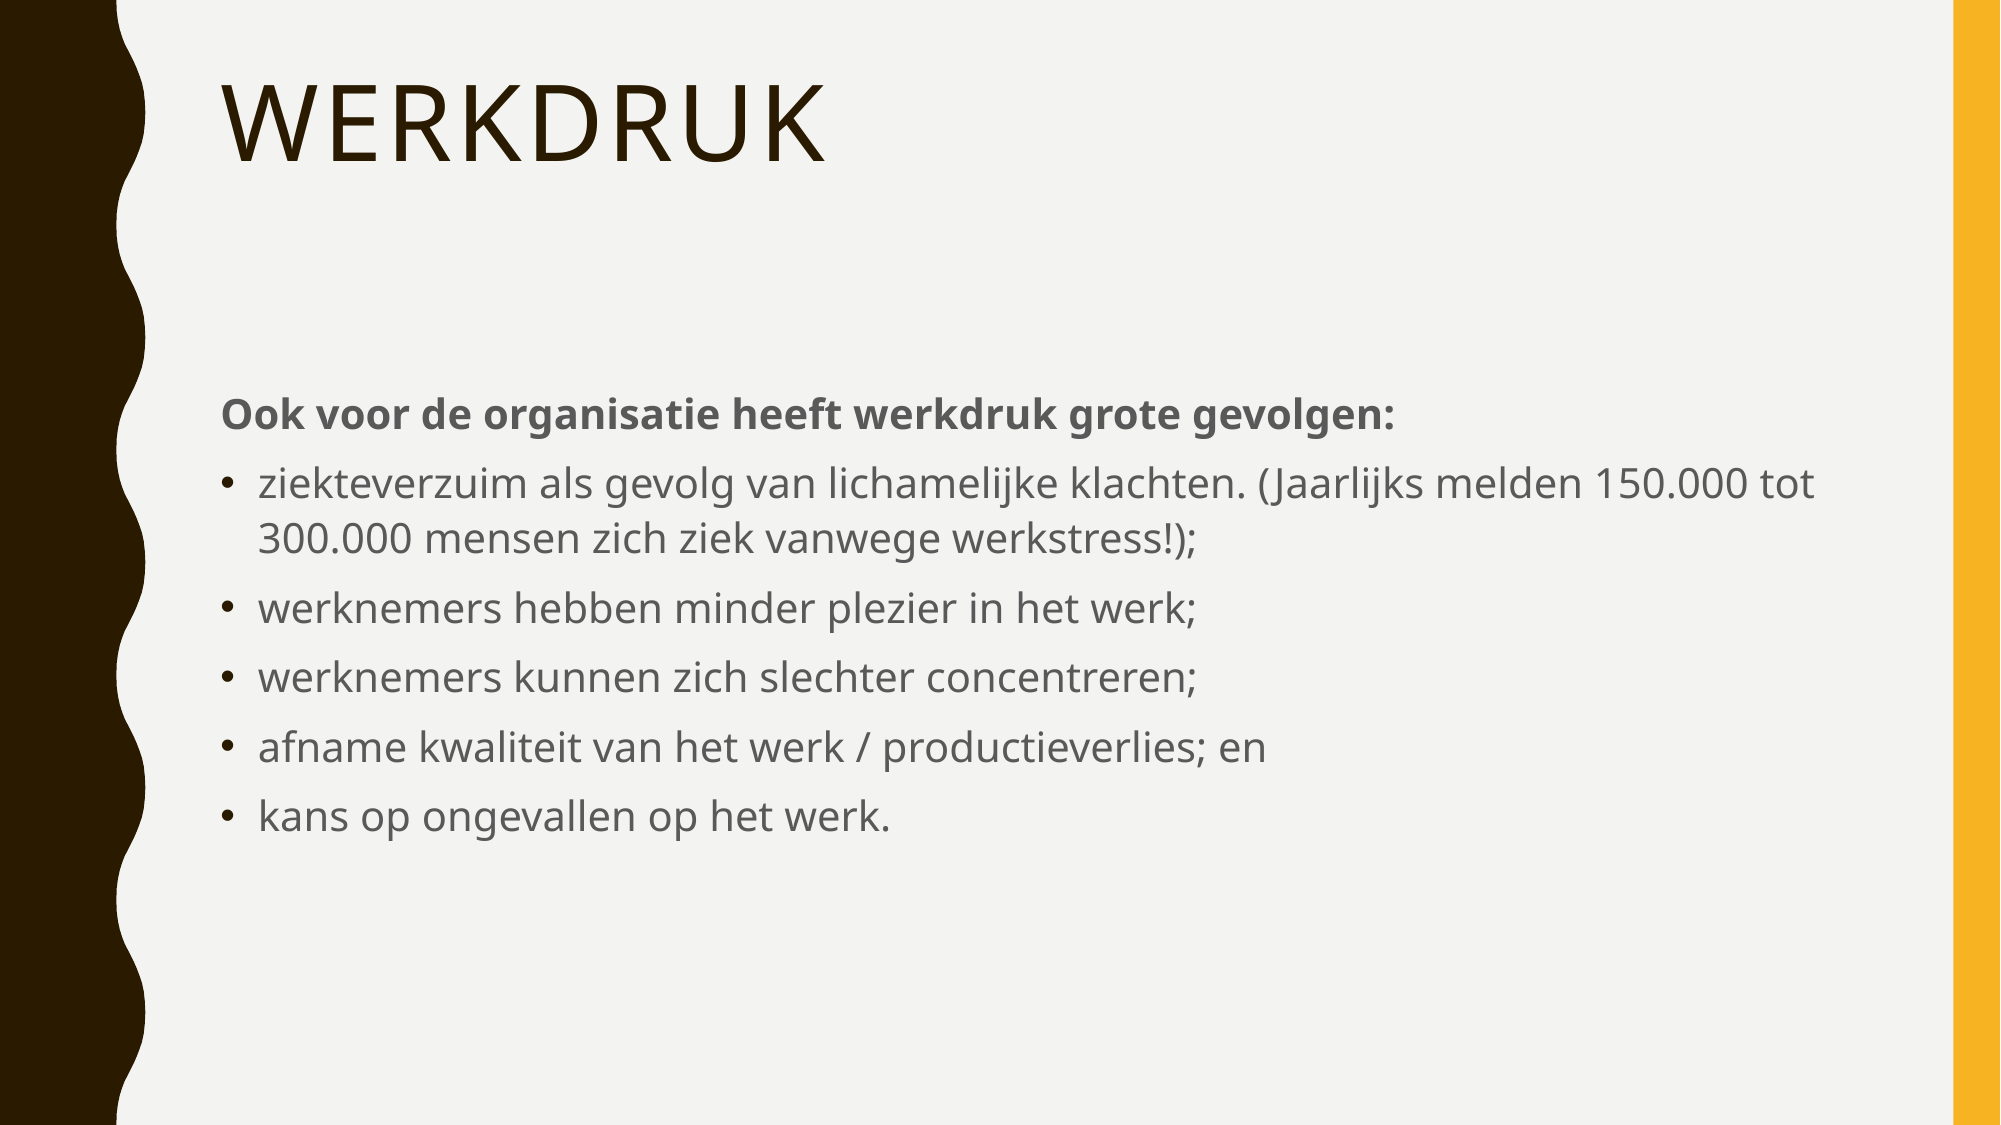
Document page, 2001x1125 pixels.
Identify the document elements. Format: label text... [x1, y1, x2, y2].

title werkdruk [205, 62, 1875, 308]
list Ook voor de organisatie heeft werkdruk grote gevolgen: ziekteverzuim als gevolg van lichamelijke klachten. (Jaarlijks melden 150.000 tot 300.000 mensen zich ziek vanwege werkstress!); werknemers hebben minder plezier in het werk; werknemers kunnen zich slechter concentreren; afname kwaliteit van het werk / productieverlies; en kans op ongevallen op het werk. [205, 375, 1875, 965]
